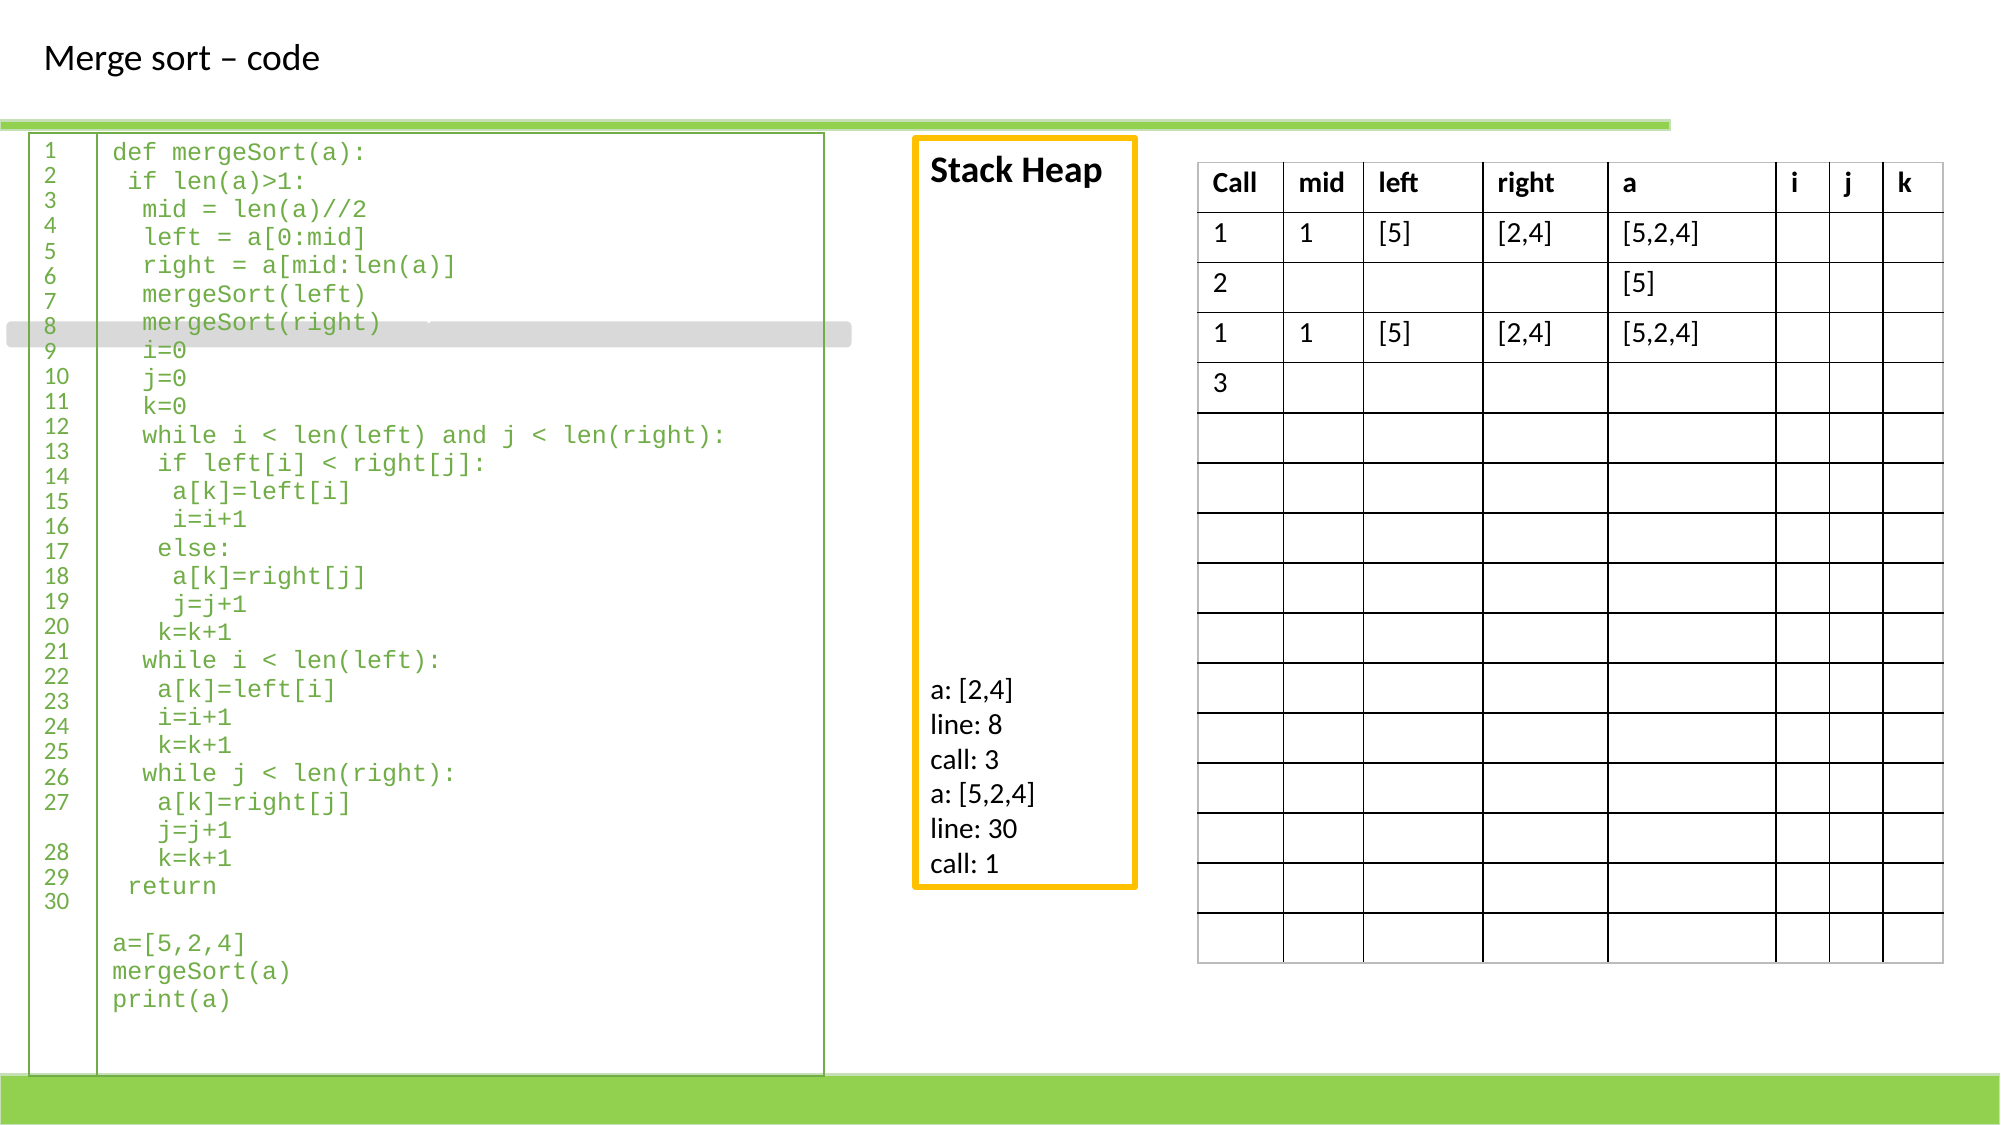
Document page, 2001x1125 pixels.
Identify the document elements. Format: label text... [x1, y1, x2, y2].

table_header i [1777, 163, 1829, 212]
table_cell [1284, 414, 1363, 462]
table_cell [1284, 464, 1363, 512]
table_cell [1284, 914, 1363, 962]
table_cell [1777, 313, 1829, 362]
table_cell [1609, 764, 1775, 812]
table_cell [1777, 464, 1829, 512]
table_cell [1284, 714, 1363, 762]
table_cell [1364, 864, 1482, 912]
table_cell [1884, 363, 1942, 412]
table_cell [5,2,4] [1609, 213, 1775, 262]
table_cell [1830, 313, 1882, 362]
table_cell [1364, 714, 1482, 762]
table_header Call [1199, 163, 1283, 212]
table_cell [1199, 914, 1283, 962]
table_cell [1830, 363, 1882, 412]
table_cell [5] [1364, 213, 1482, 262]
table_header def mergeSort(a): if len(a)>1: mid = len(a)//2 left = a[0:mid] right = a[mid:len(a)] mergeSort(left) mergeSort(right) i=0 j=0 k=0 while i < len(left) and j < len(right): if left[i] < right[j]: a[k]=left[i] i=i+1 else: a[k]=right[j] j=j+1 k=k+1 while i < len(left): a[k]=left[i] i=i+1 k=k+1 while j < len(right): a[k]=right[j] j=j+1 k=k+1 return a=[5,2,4] mergeSort(a) print(a) [98, 134, 823, 1075]
table_cell [1609, 464, 1775, 512]
table_header k [1884, 163, 1942, 212]
table_cell [1484, 814, 1607, 862]
table_cell [1199, 464, 1283, 512]
table_cell [1609, 864, 1775, 912]
table_cell [1609, 514, 1775, 562]
table_cell 1 [1284, 213, 1363, 262]
table_cell [1484, 514, 1607, 562]
table_header left [1364, 163, 1482, 212]
table_cell [1884, 814, 1942, 862]
table_cell [1484, 764, 1607, 812]
table_cell [2,4] [1484, 213, 1607, 262]
table_cell [1884, 464, 1942, 512]
table_cell [1199, 514, 1283, 562]
table_cell [1830, 464, 1882, 512]
table_cell [5,2,4] [1609, 313, 1775, 362]
table_cell [1284, 363, 1363, 412]
table_cell [1830, 514, 1882, 562]
table_cell [2,4] [1484, 313, 1607, 362]
table_cell [1284, 764, 1363, 812]
table_cell [1830, 414, 1882, 462]
table_cell [1830, 714, 1882, 762]
table_cell [1284, 263, 1363, 312]
table_header mid [1284, 163, 1363, 212]
table_cell [1884, 564, 1942, 612]
table_cell [1484, 414, 1607, 462]
table_cell 2 [1199, 263, 1283, 312]
table_cell [1284, 514, 1363, 562]
table_cell [1884, 313, 1942, 362]
table_cell [1284, 564, 1363, 612]
table_cell [1777, 614, 1829, 662]
table_cell [1364, 514, 1482, 562]
table_cell [1777, 514, 1829, 562]
table_cell [1830, 614, 1882, 662]
table_cell [1777, 664, 1829, 712]
table_cell [1364, 664, 1482, 712]
table_cell [1284, 864, 1363, 912]
table_cell [1199, 864, 1283, 912]
table_cell [1199, 664, 1283, 712]
table_cell [1609, 664, 1775, 712]
table_cell [1777, 814, 1829, 862]
table_cell [1364, 363, 1482, 412]
table_header a [1609, 163, 1775, 212]
table_cell [1609, 814, 1775, 862]
table_cell [1484, 864, 1607, 912]
table_cell [1284, 814, 1363, 862]
table_cell [1884, 764, 1942, 812]
table_cell [1884, 664, 1942, 712]
table_cell [1830, 914, 1882, 962]
table_cell [1484, 363, 1607, 412]
table_cell [1364, 263, 1482, 312]
table_cell [1199, 764, 1283, 812]
table_cell [1884, 514, 1942, 562]
table_cell [1830, 213, 1882, 262]
table_cell [1484, 914, 1607, 962]
table_cell [1884, 414, 1942, 462]
table_cell [1830, 263, 1882, 312]
table_cell [1364, 764, 1482, 812]
text_box + + [6, 321, 28, 348]
table_cell [1884, 614, 1942, 662]
table_cell [5] [1364, 313, 1482, 362]
table_cell [1484, 564, 1607, 612]
table_cell [1284, 664, 1363, 712]
text_box Merge sort – code [28, 25, 1072, 86]
table_cell [5] [1609, 263, 1775, 312]
table_cell [1884, 864, 1942, 912]
table_header right [1484, 163, 1607, 212]
text_box Stack Heap a: [2,4] line: 8 call: 3 a: [5,2,4] line: 30 call: 1 [915, 137, 1135, 888]
table_cell [1609, 363, 1775, 412]
table_cell [1830, 564, 1882, 612]
table_cell 1 [1284, 313, 1363, 362]
table_cell [1830, 664, 1882, 712]
table_cell 1 [1199, 313, 1283, 362]
table_cell [1199, 414, 1283, 462]
table_cell [1777, 714, 1829, 762]
table_cell [1199, 564, 1283, 612]
table_cell [1364, 814, 1482, 862]
table_cell [1484, 714, 1607, 762]
table_cell [1777, 363, 1829, 412]
table_cell [1364, 914, 1482, 962]
table_cell [1777, 764, 1829, 812]
table_cell [1364, 564, 1482, 612]
table_cell [1830, 814, 1882, 862]
table_cell [1777, 414, 1829, 462]
table_cell [1777, 263, 1829, 312]
table_cell [1484, 464, 1607, 512]
table_header 1 2 3 4 5 6 7 8 9 10 11 12 13 14 15 16 17 18 19 20 21 22 23 24 25 26 27 28 29 30 [30, 134, 96, 1075]
table_cell [1609, 914, 1775, 962]
table_cell [1777, 564, 1829, 612]
table_cell [1199, 814, 1283, 862]
table_cell [1777, 213, 1829, 262]
table_cell [1830, 764, 1882, 812]
table_cell [1199, 614, 1283, 662]
table_cell [1609, 414, 1775, 462]
table_cell [1484, 263, 1607, 312]
table_cell [1609, 714, 1775, 762]
table_cell [1364, 414, 1482, 462]
table_cell [1830, 864, 1882, 912]
table_cell [1884, 914, 1942, 962]
table_cell [1884, 213, 1942, 262]
table_cell [1484, 664, 1607, 712]
table_cell [1777, 914, 1829, 962]
text_box + + [825, 321, 852, 348]
table_cell [1284, 614, 1363, 662]
table_cell 1 [1199, 213, 1283, 262]
table_cell [1609, 564, 1775, 612]
table_cell [1199, 714, 1283, 762]
table_header j [1830, 163, 1882, 212]
table_cell [1777, 864, 1829, 912]
table_cell [1484, 614, 1607, 662]
table_cell [1609, 614, 1775, 662]
table_cell [1884, 263, 1942, 312]
table_cell [1884, 714, 1942, 762]
table_cell [1364, 614, 1482, 662]
table_cell [1364, 464, 1482, 512]
table_cell 3 [1199, 363, 1283, 412]
